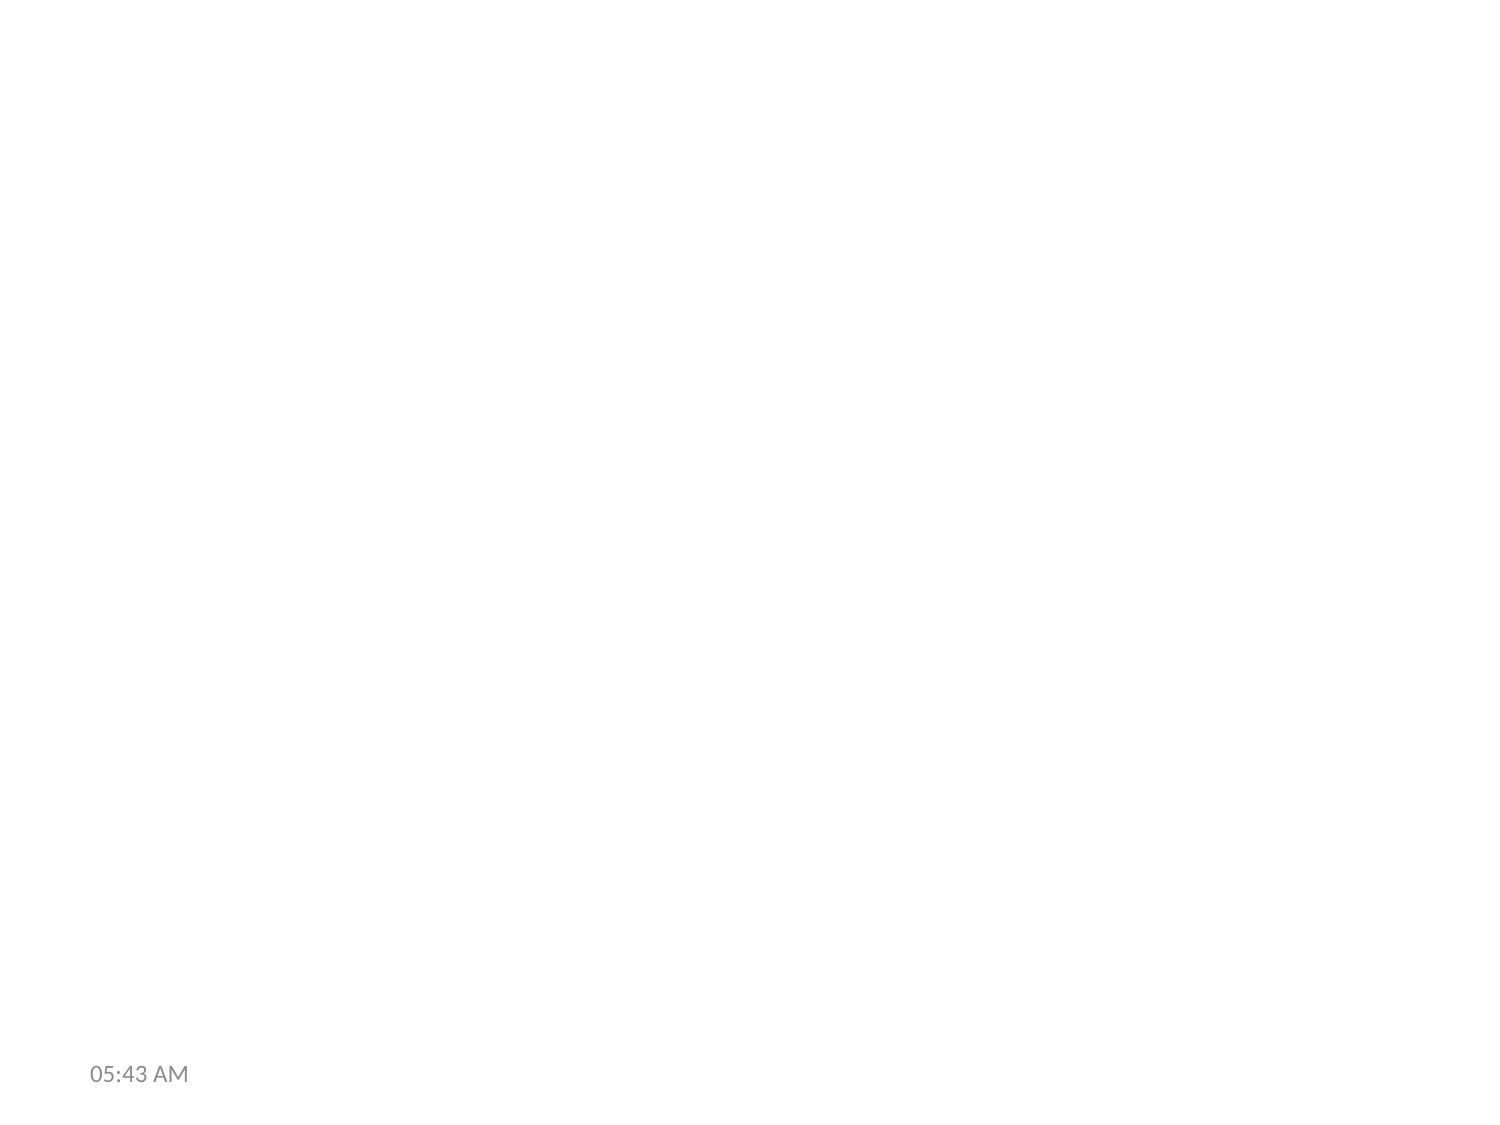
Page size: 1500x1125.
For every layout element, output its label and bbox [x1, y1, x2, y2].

slide_number [75, 1042, 425, 1103]
